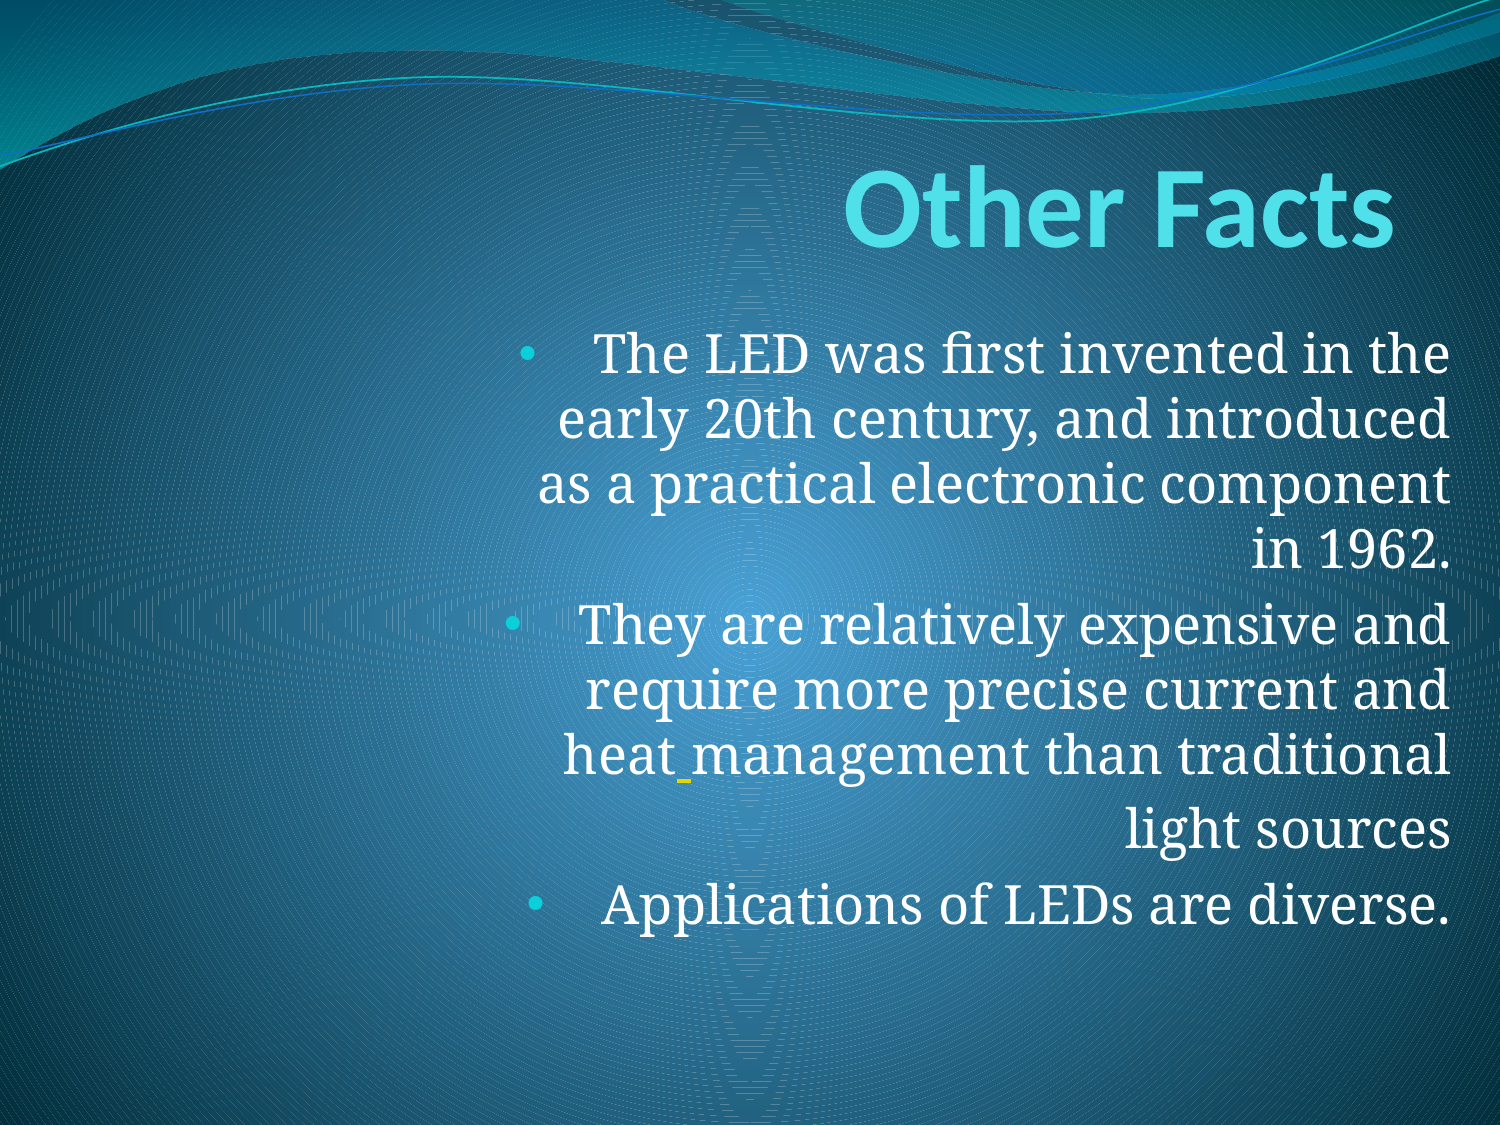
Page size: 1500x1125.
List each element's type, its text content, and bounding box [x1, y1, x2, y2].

title Other Facts [562, 37, 1400, 271]
subtitle The LED was first invented in the early 20th century, and introduced as a practical electronic component in 1962. They are relatively expensive and require more precise current and heat management than traditional light sources Applications of LEDs are diverse. [437, 312, 1463, 1075]
